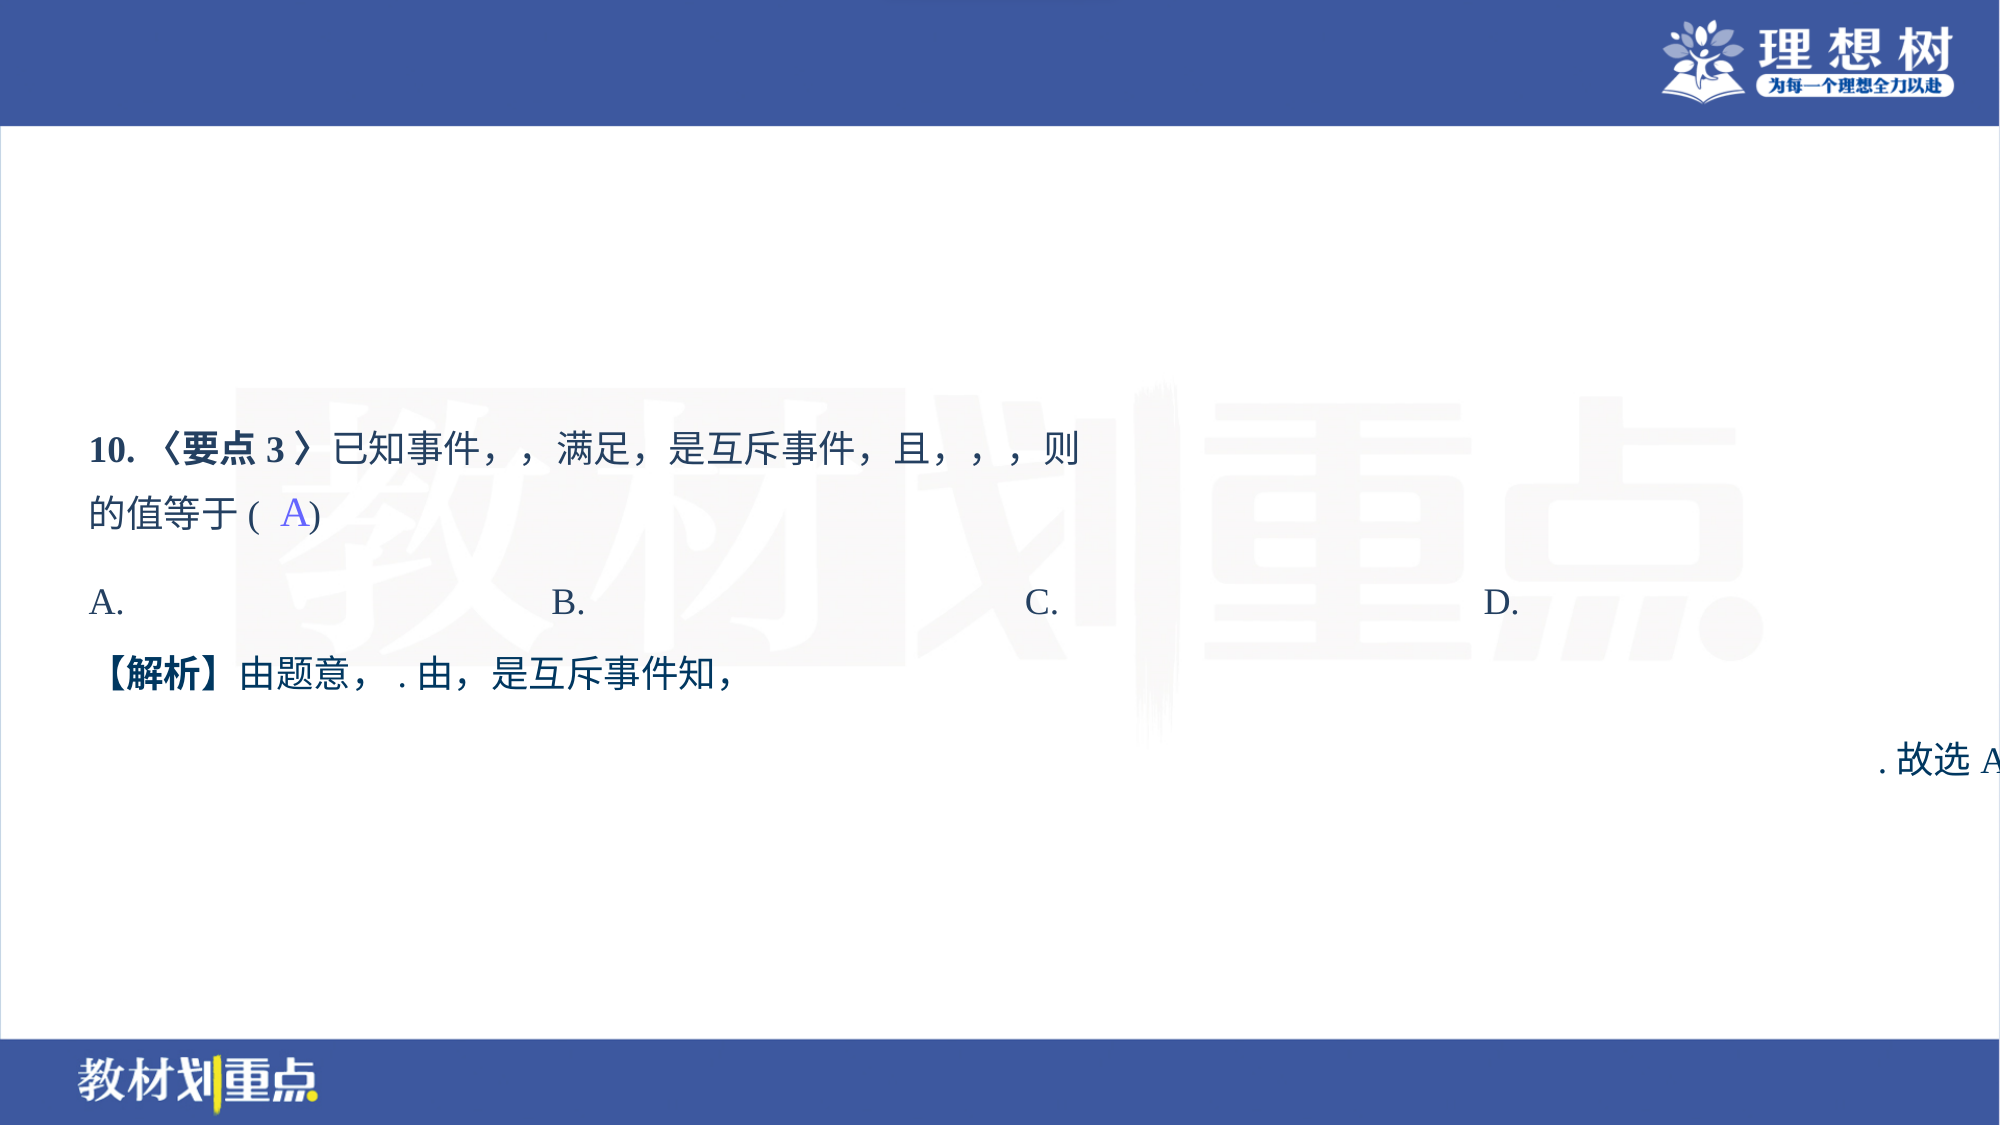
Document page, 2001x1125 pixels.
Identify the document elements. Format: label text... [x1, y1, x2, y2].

picture [1988, 751, 1997, 763]
text_box A [265, 482, 326, 533]
picture [0, 0, 2000, 1125]
